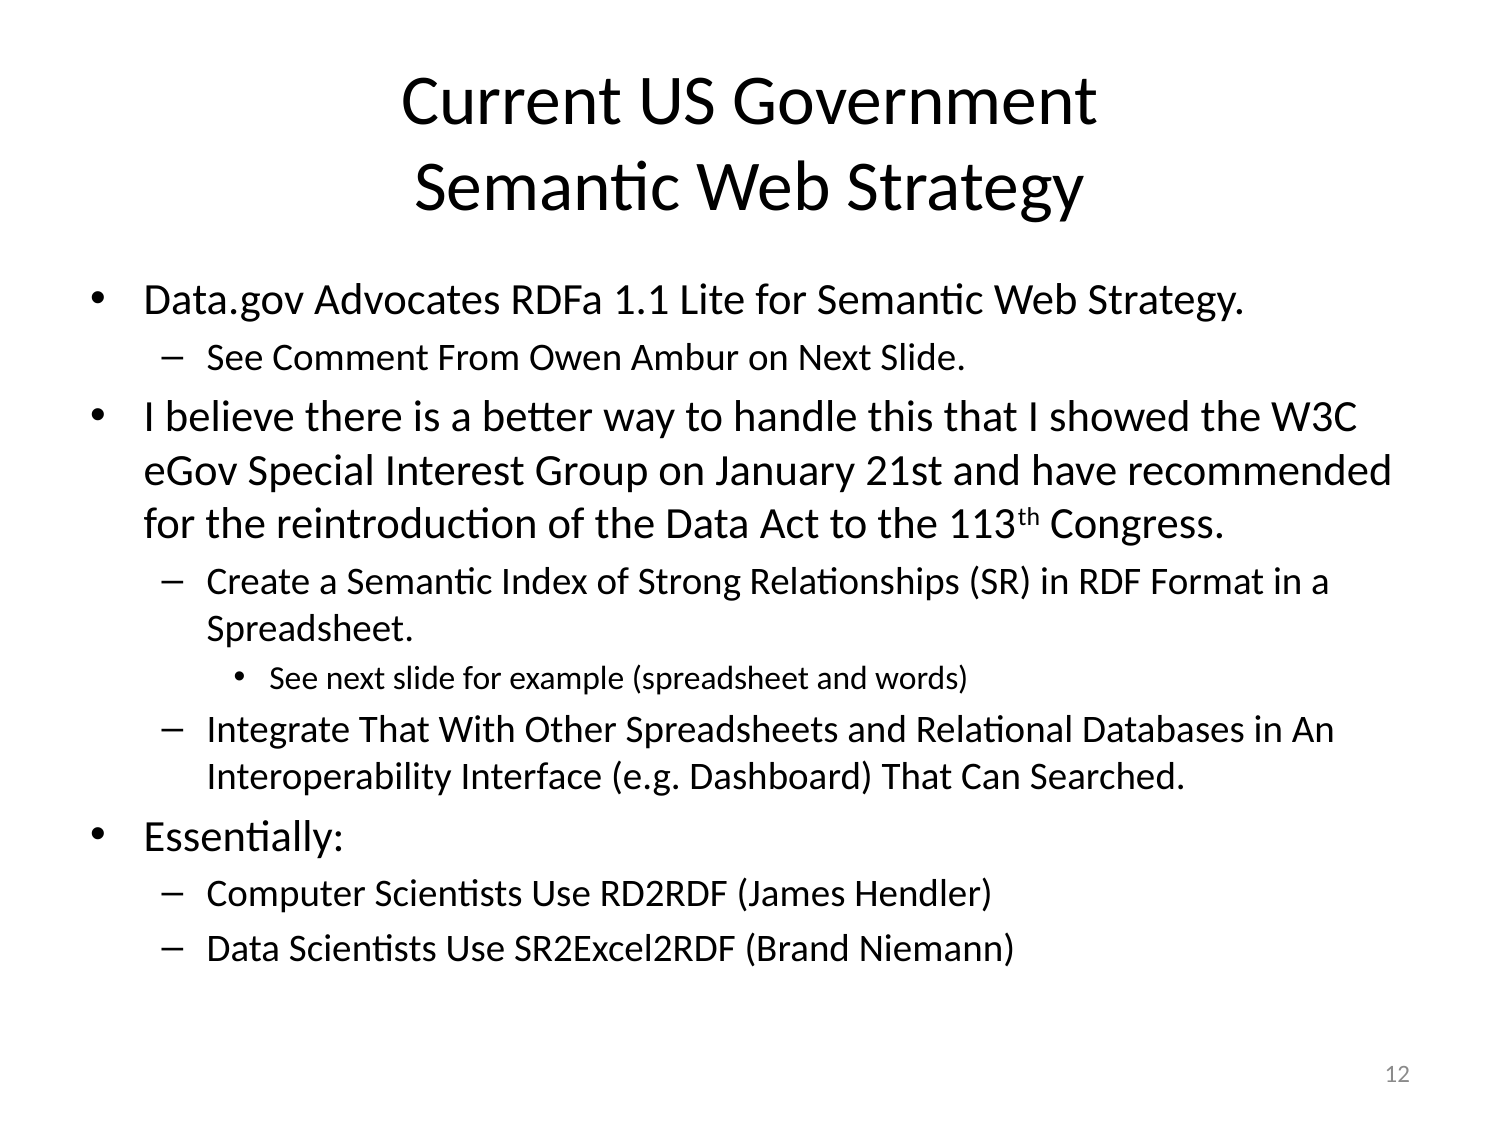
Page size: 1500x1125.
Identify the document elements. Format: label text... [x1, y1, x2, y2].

title Current US Government Semantic Web Strategy [75, 45, 1425, 233]
list Data.gov Advocates RDFa 1.1 Lite for Semantic Web Strategy. See Comment From Owen Ambur on Next Slide. I believe there is a better way to handle this that I showed the W3C eGov Special Interest Group on January 21st and have recommended for the reintroduction of the Data Act to the 113th Congress. Create a Semantic Index of Strong Relationships (SR) in RDF Format in a Spreadsheet. See next slide for example (spreadsheet and words) Integrate That With Other Spreadsheets and Relational Databases in An Interoperability Interface (e.g. Dashboard) That Can Searched. Essentially: Computer Scientists Use RD2RDF (James Hendler) Data Scientists Use SR2Excel2RDF (Brand Niemann) [75, 262, 1425, 1005]
slide_number 12 [1074, 1042, 1425, 1103]
